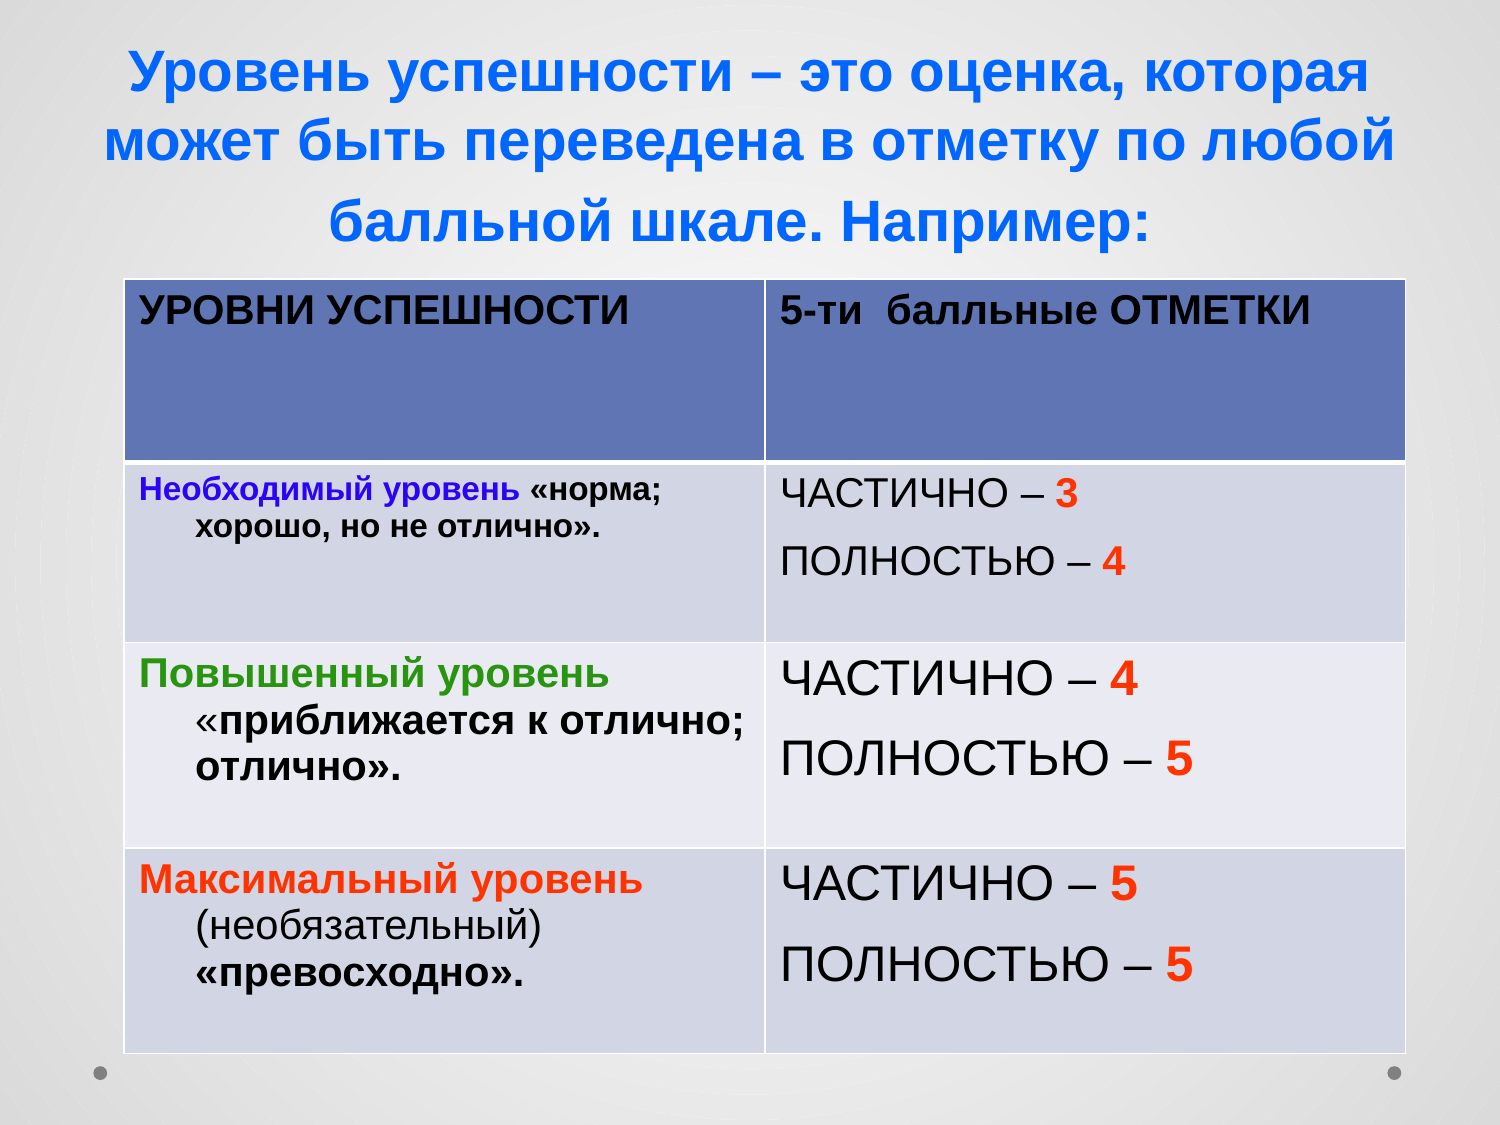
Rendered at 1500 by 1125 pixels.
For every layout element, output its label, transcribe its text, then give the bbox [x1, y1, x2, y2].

title Уровень успешности – это оценка, которая может быть переведена в отметку по любой балльной шкале. Например: [75, 0, 1425, 263]
table_cell Максимальный уровень (необязательный) «превосходно». [125, 849, 764, 1053]
table_cell ЧАСТИЧНО – 5 ПОЛНОСТЬЮ – 5 [766, 849, 1405, 1053]
table_cell ЧАСТИЧНО – 4 ПОЛНОСТЬЮ – 5 [766, 643, 1405, 847]
table_cell ЧАСТИЧНО – 3 ПОЛНОСТЬЮ – 4 [766, 465, 1405, 642]
table_cell Необходимый уровень «норма; хорошо, но не отлично». [125, 465, 764, 642]
table_header 5-ти балльные ОТМЕТКИ [766, 280, 1405, 460]
table_header УРОВНИ УСПЕШНОСТИ [125, 280, 764, 460]
table_cell Повышенный уровень «приближается к отлично; отлично». [125, 643, 764, 847]
